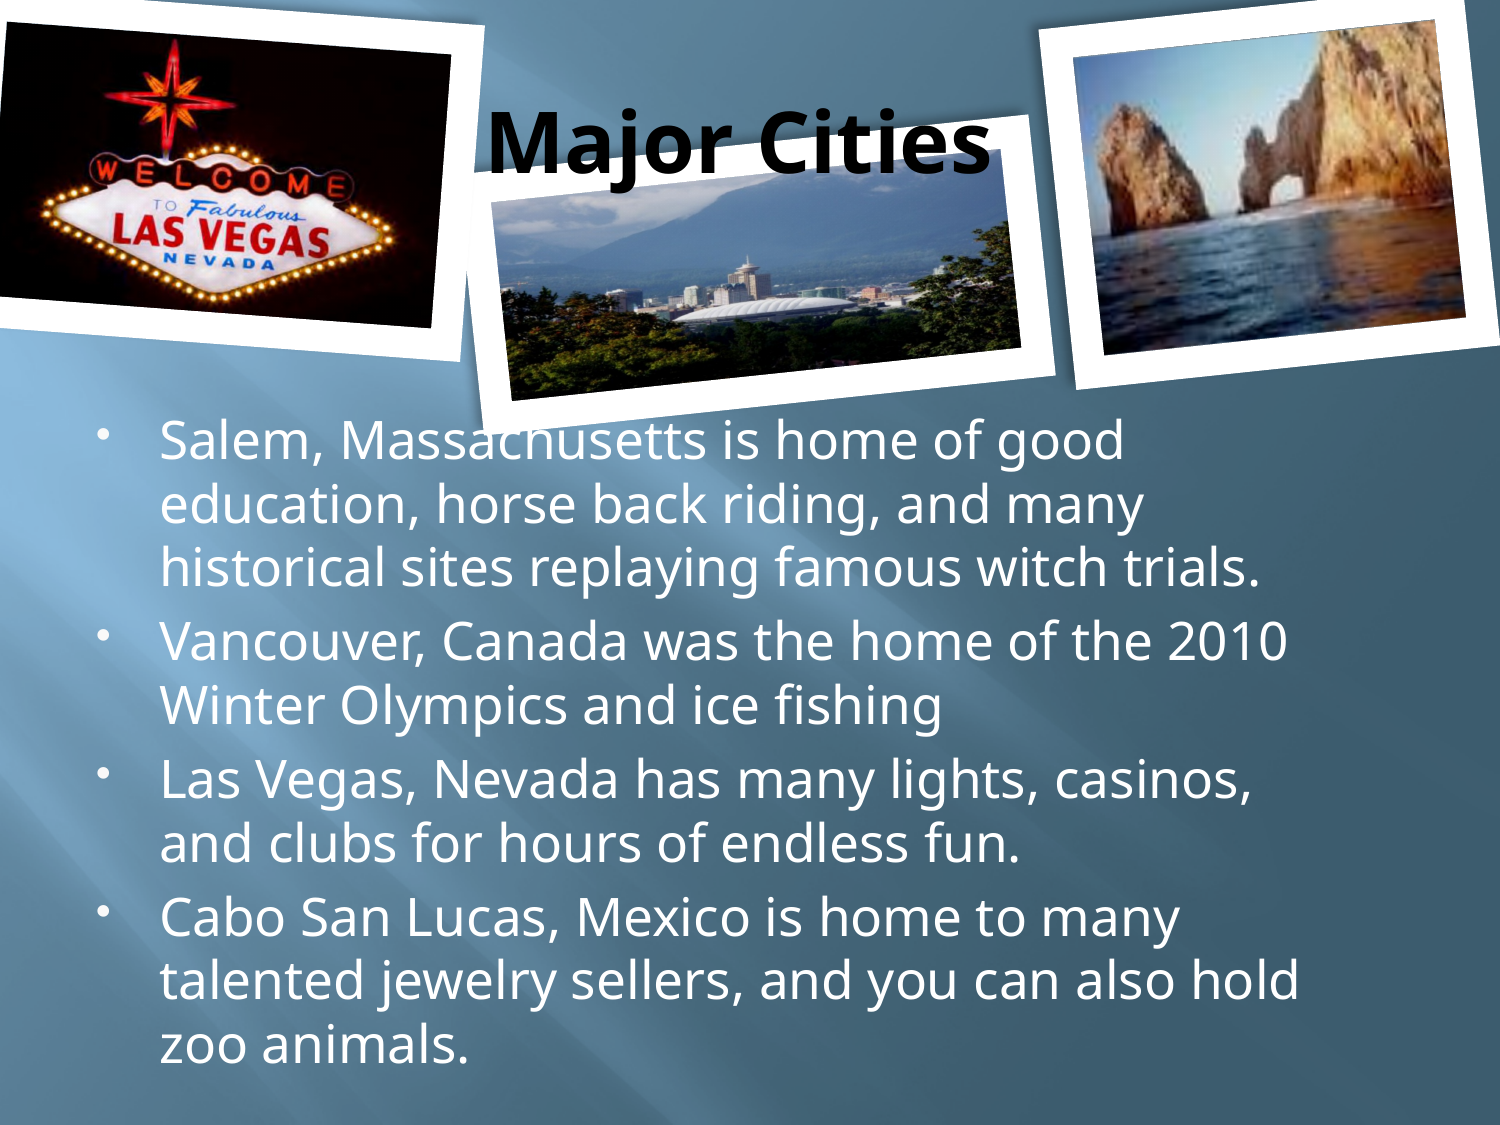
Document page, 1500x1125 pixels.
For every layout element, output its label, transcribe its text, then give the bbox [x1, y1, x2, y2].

picture [495, 174, 1018, 376]
list Salem, Massachusetts is home of good education, horse back riding, and many historical sites replaying famous witch trials. Vancouver, Canada was the home of the 2010 Winter Olympics and ice fishing Las Vegas, Nevada has many lights, casinos, and clubs for hours of endless fun. Cabo San Lucas, Mexico is home to many talented jewelry sellers, and you can also hold zoo animals. [62, 324, 1338, 1098]
picture [0, 22, 451, 328]
title Major Cities [470, 45, 1047, 233]
picture [1074, 21, 1466, 355]
